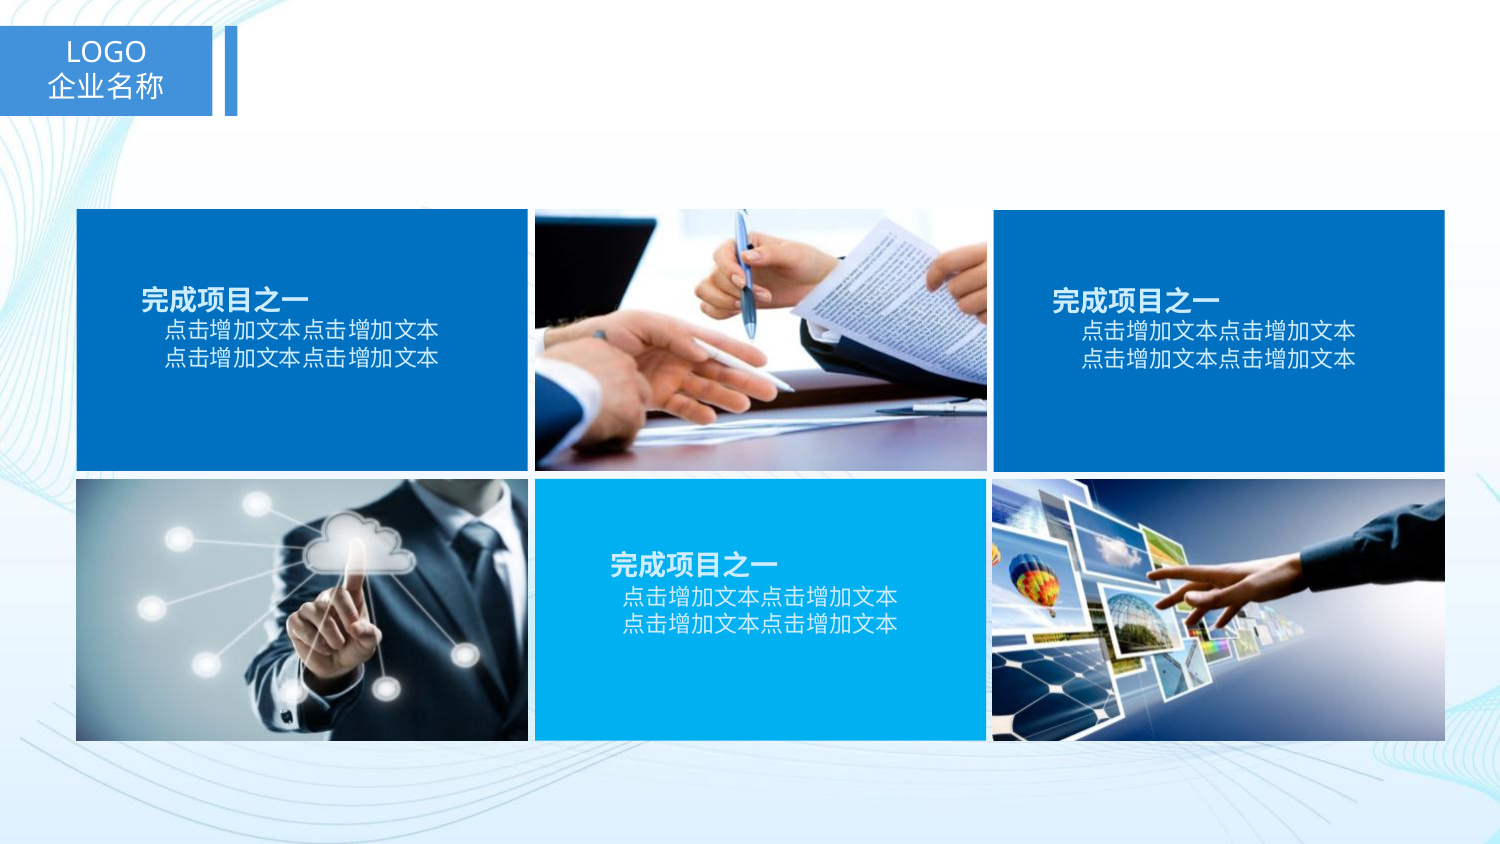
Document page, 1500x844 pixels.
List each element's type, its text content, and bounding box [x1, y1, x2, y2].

picture [0, 0, 1500, 844]
text_box 完成项目之一 点击增加文本点击增加文本 点击增加文本点击增加文本 [993, 209, 1446, 473]
text_box 完成项目之一 点击增加文本点击增加文本 点击增加文本点击增加文本 [534, 478, 987, 742]
text_box 完成项目之一 点击增加文本点击增加文本 点击增加文本点击增加文本 [76, 208, 529, 472]
